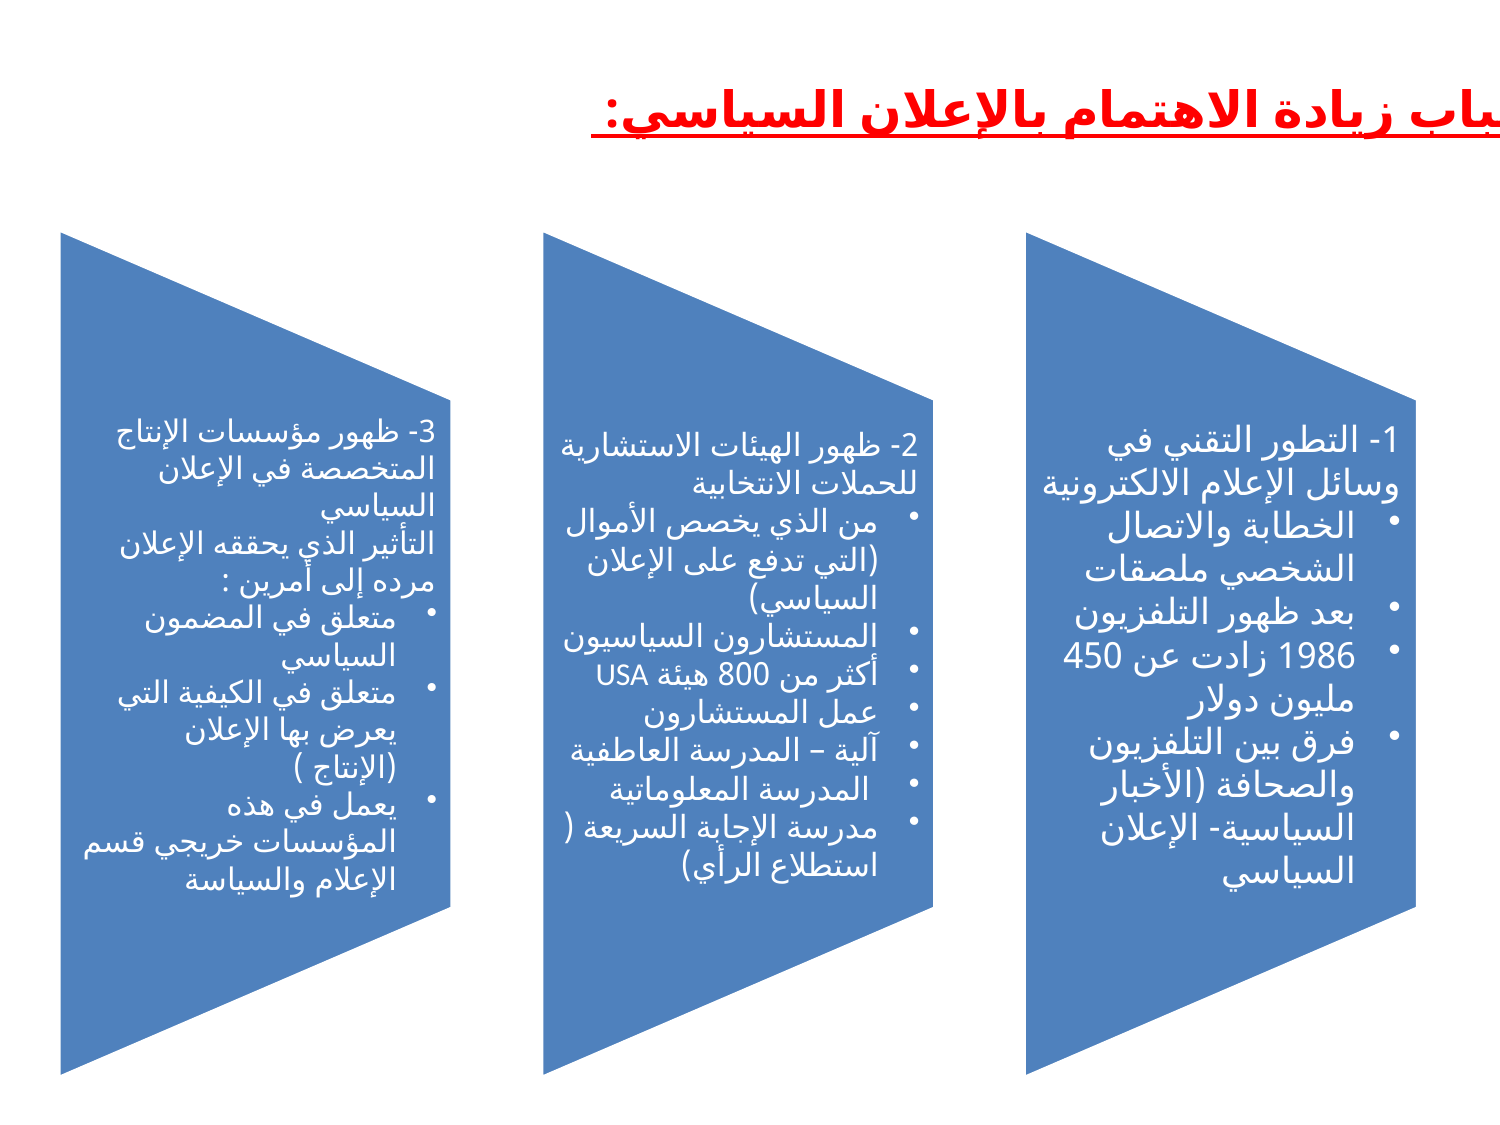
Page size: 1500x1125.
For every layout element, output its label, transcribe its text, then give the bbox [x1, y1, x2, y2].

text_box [58, 228, 1419, 1079]
text_box أسباب زيادة الاهتمام بالإعلان السياسي: [576, 70, 1500, 145]
